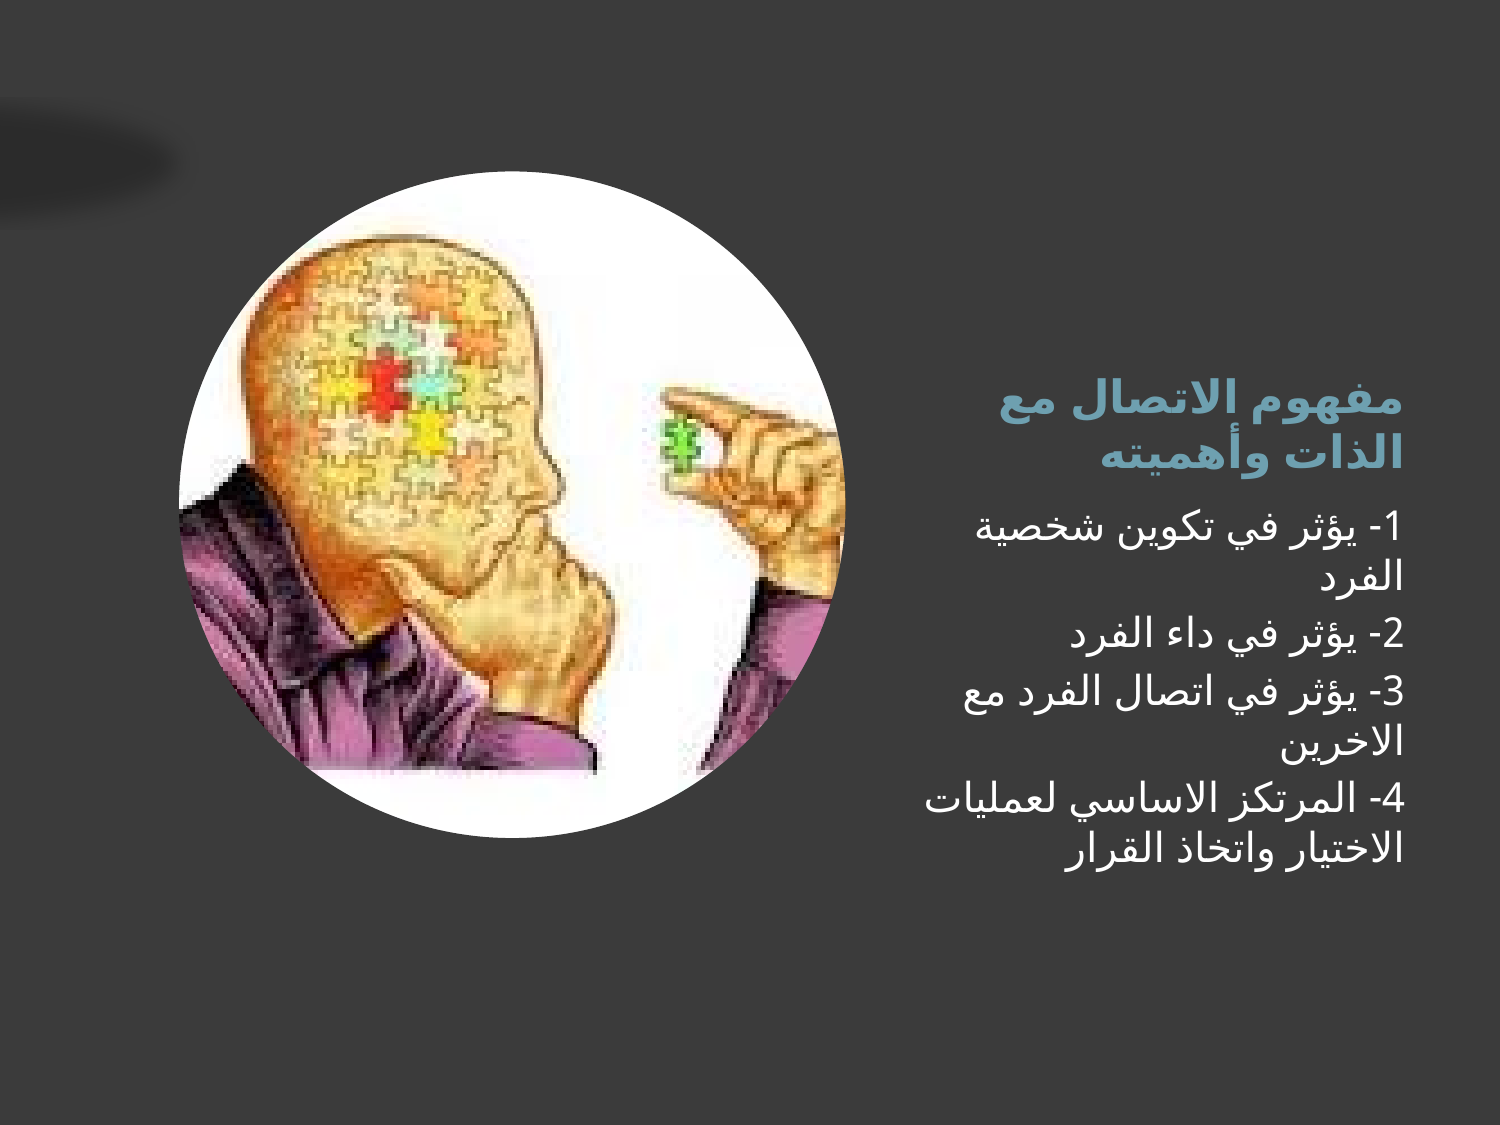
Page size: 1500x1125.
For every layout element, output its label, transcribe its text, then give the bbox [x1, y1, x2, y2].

title مفهوم الاتصال مع الذات وأهميته [911, 279, 1413, 486]
picture [174, 166, 850, 843]
list 1- يؤثر في تكوين شخصية الفرد 2- يؤثر في داء الفرد 3- يؤثر في اتصال الفرد مع الاخرين 4- المرتكز الاساسي لعمليات الاختيار واتخاذ القرار [911, 491, 1413, 929]
